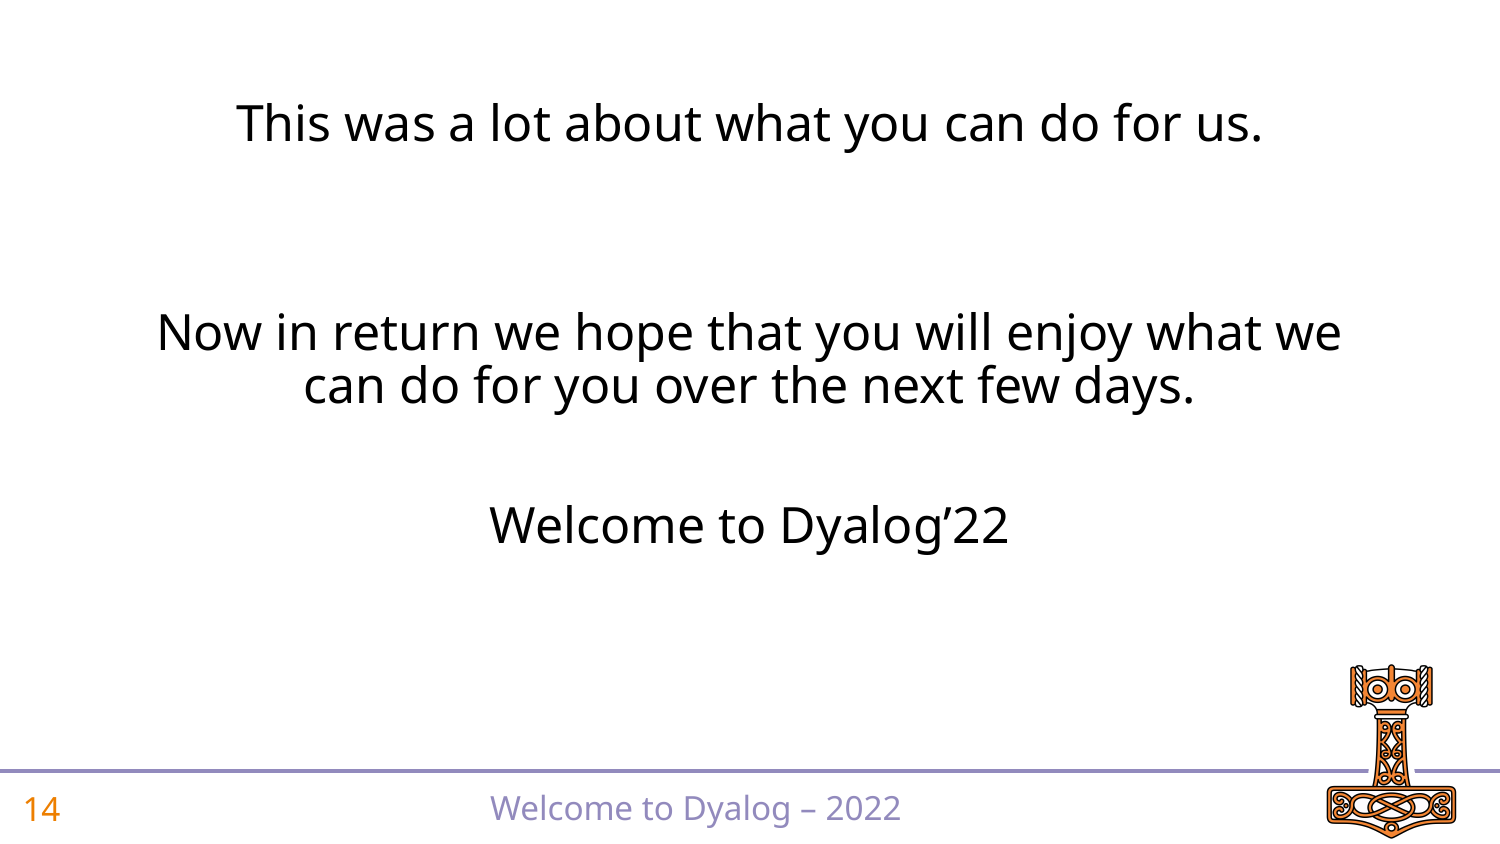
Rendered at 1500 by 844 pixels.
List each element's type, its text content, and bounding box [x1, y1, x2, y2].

list This was a lot about what you can do for us. Now in return we hope that you will enjoy what we can do for you over the next few days. Welcome to Dyalog’22 [103, 90, 1397, 760]
picture [1320, 655, 1461, 844]
